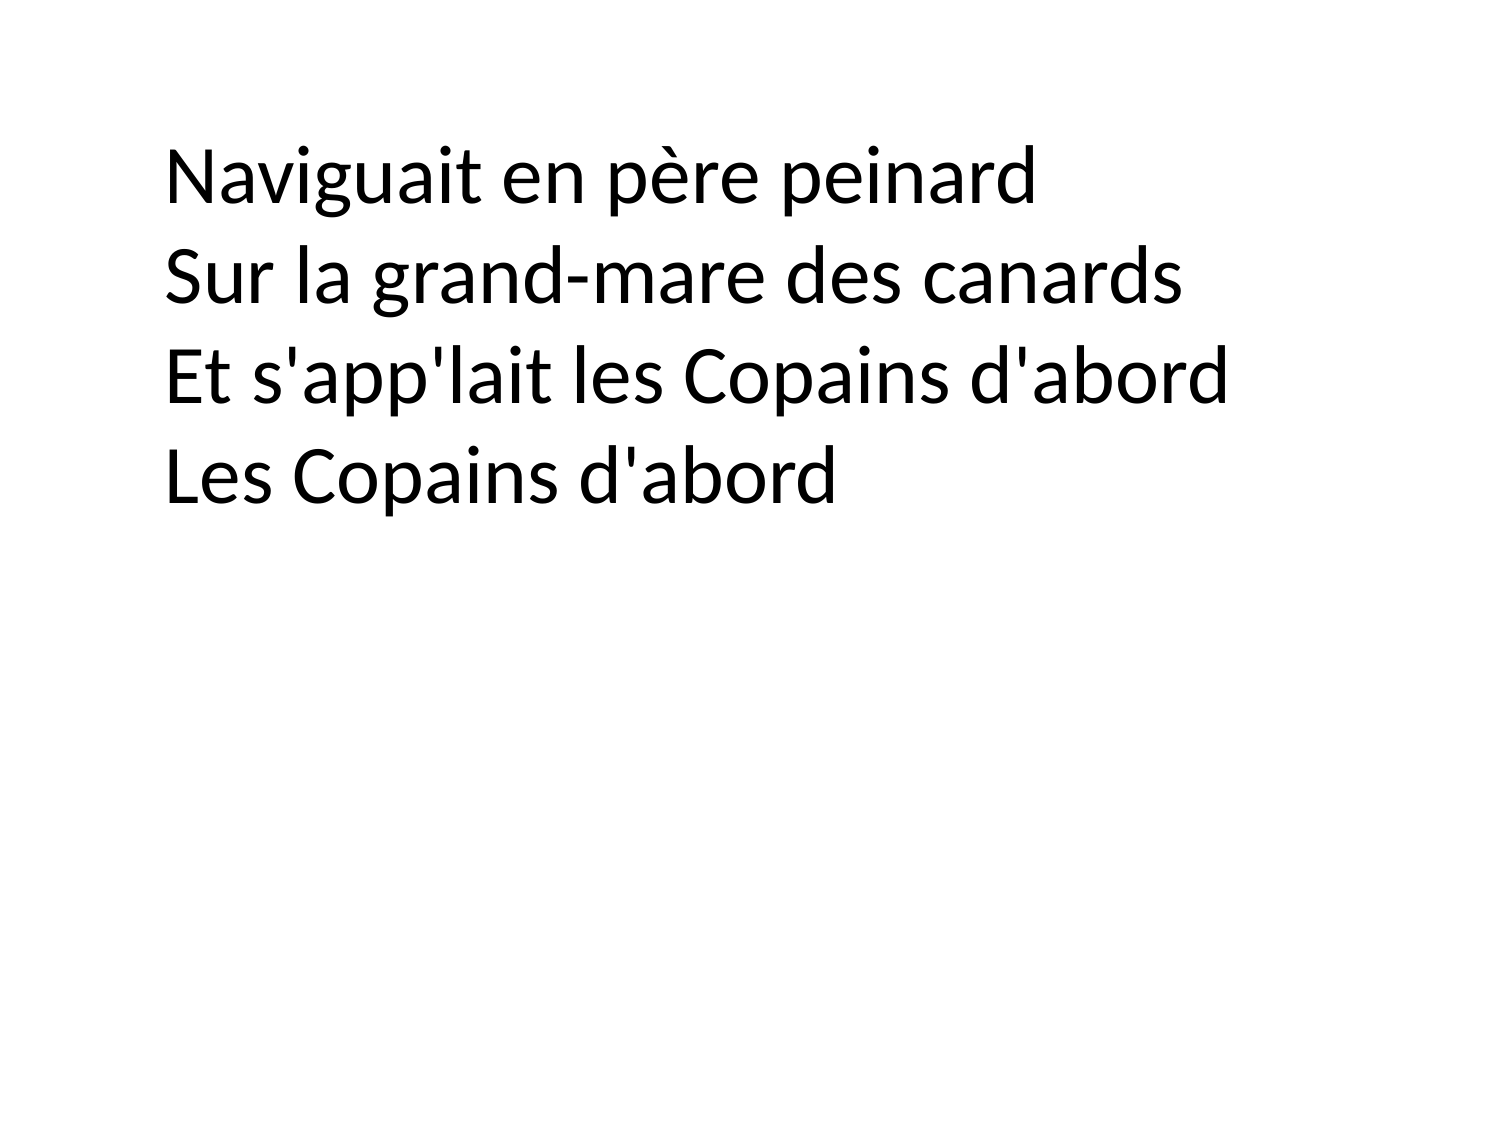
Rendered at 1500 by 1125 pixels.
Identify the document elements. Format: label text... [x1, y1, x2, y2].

text_box Naviguait en père peinard Sur la grand-mare des canards Et s'app'lait les Copains d'abord Les Copains d'abord [149, 112, 1500, 528]
